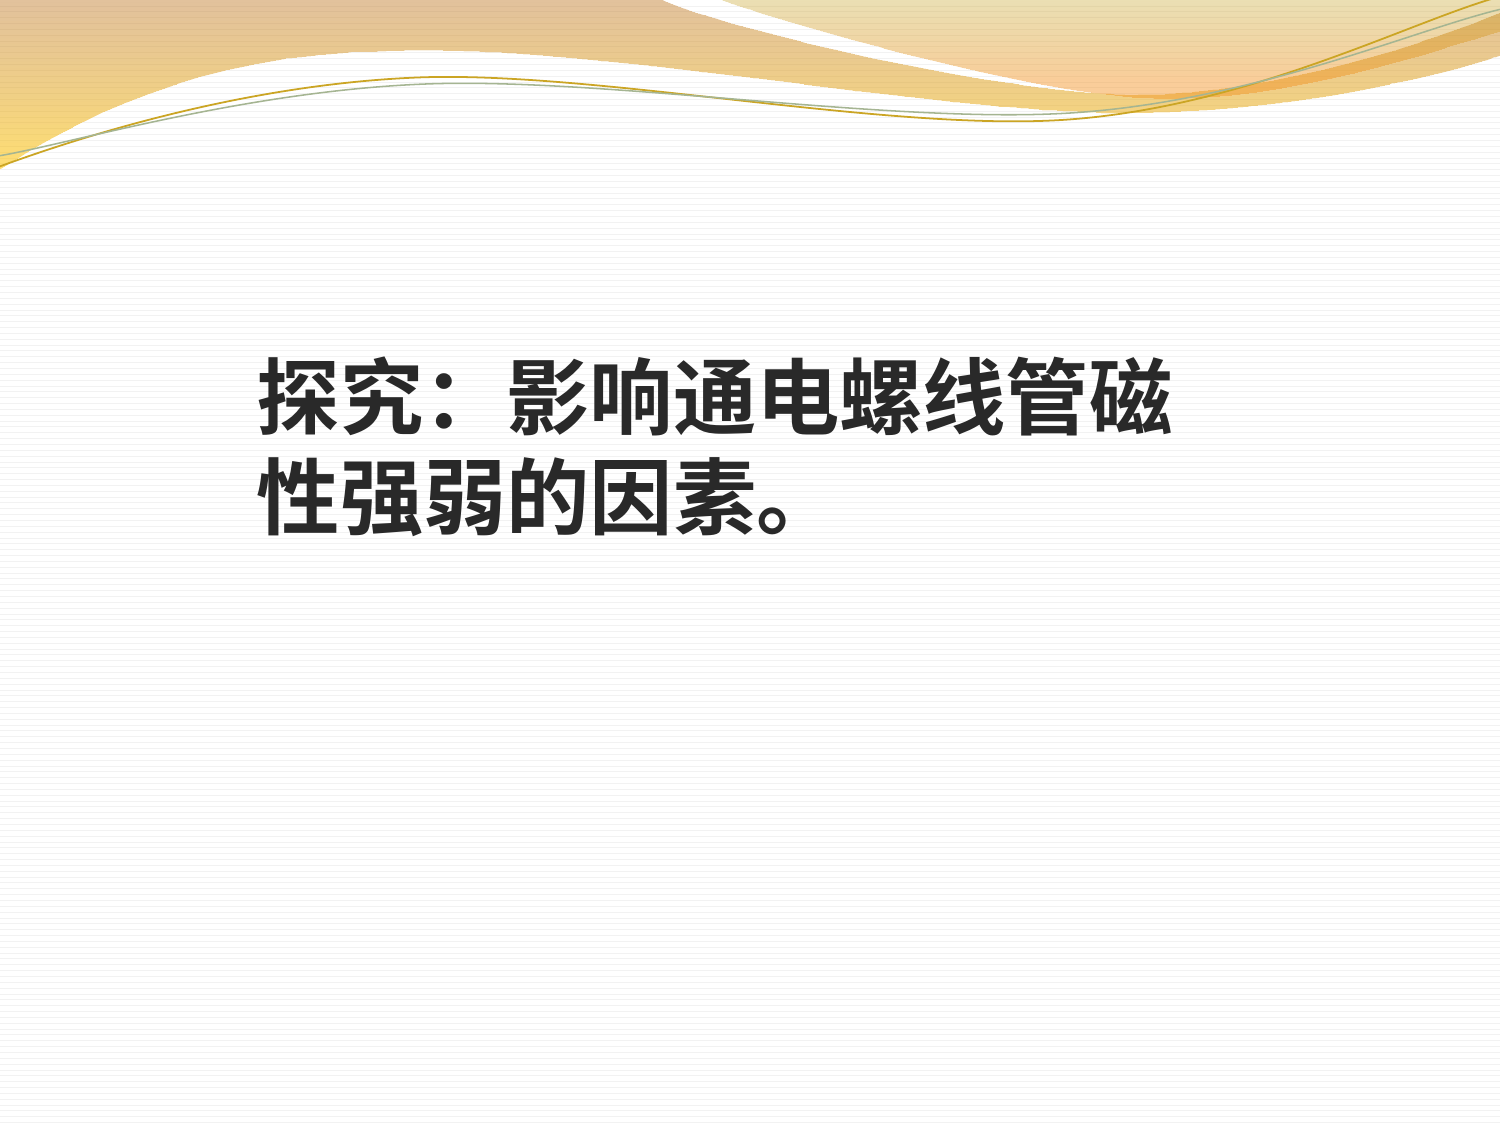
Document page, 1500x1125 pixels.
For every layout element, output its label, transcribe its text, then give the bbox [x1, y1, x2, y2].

text_box 探究：影响通电螺线管磁性强弱的因素。 [242, 337, 1258, 553]
